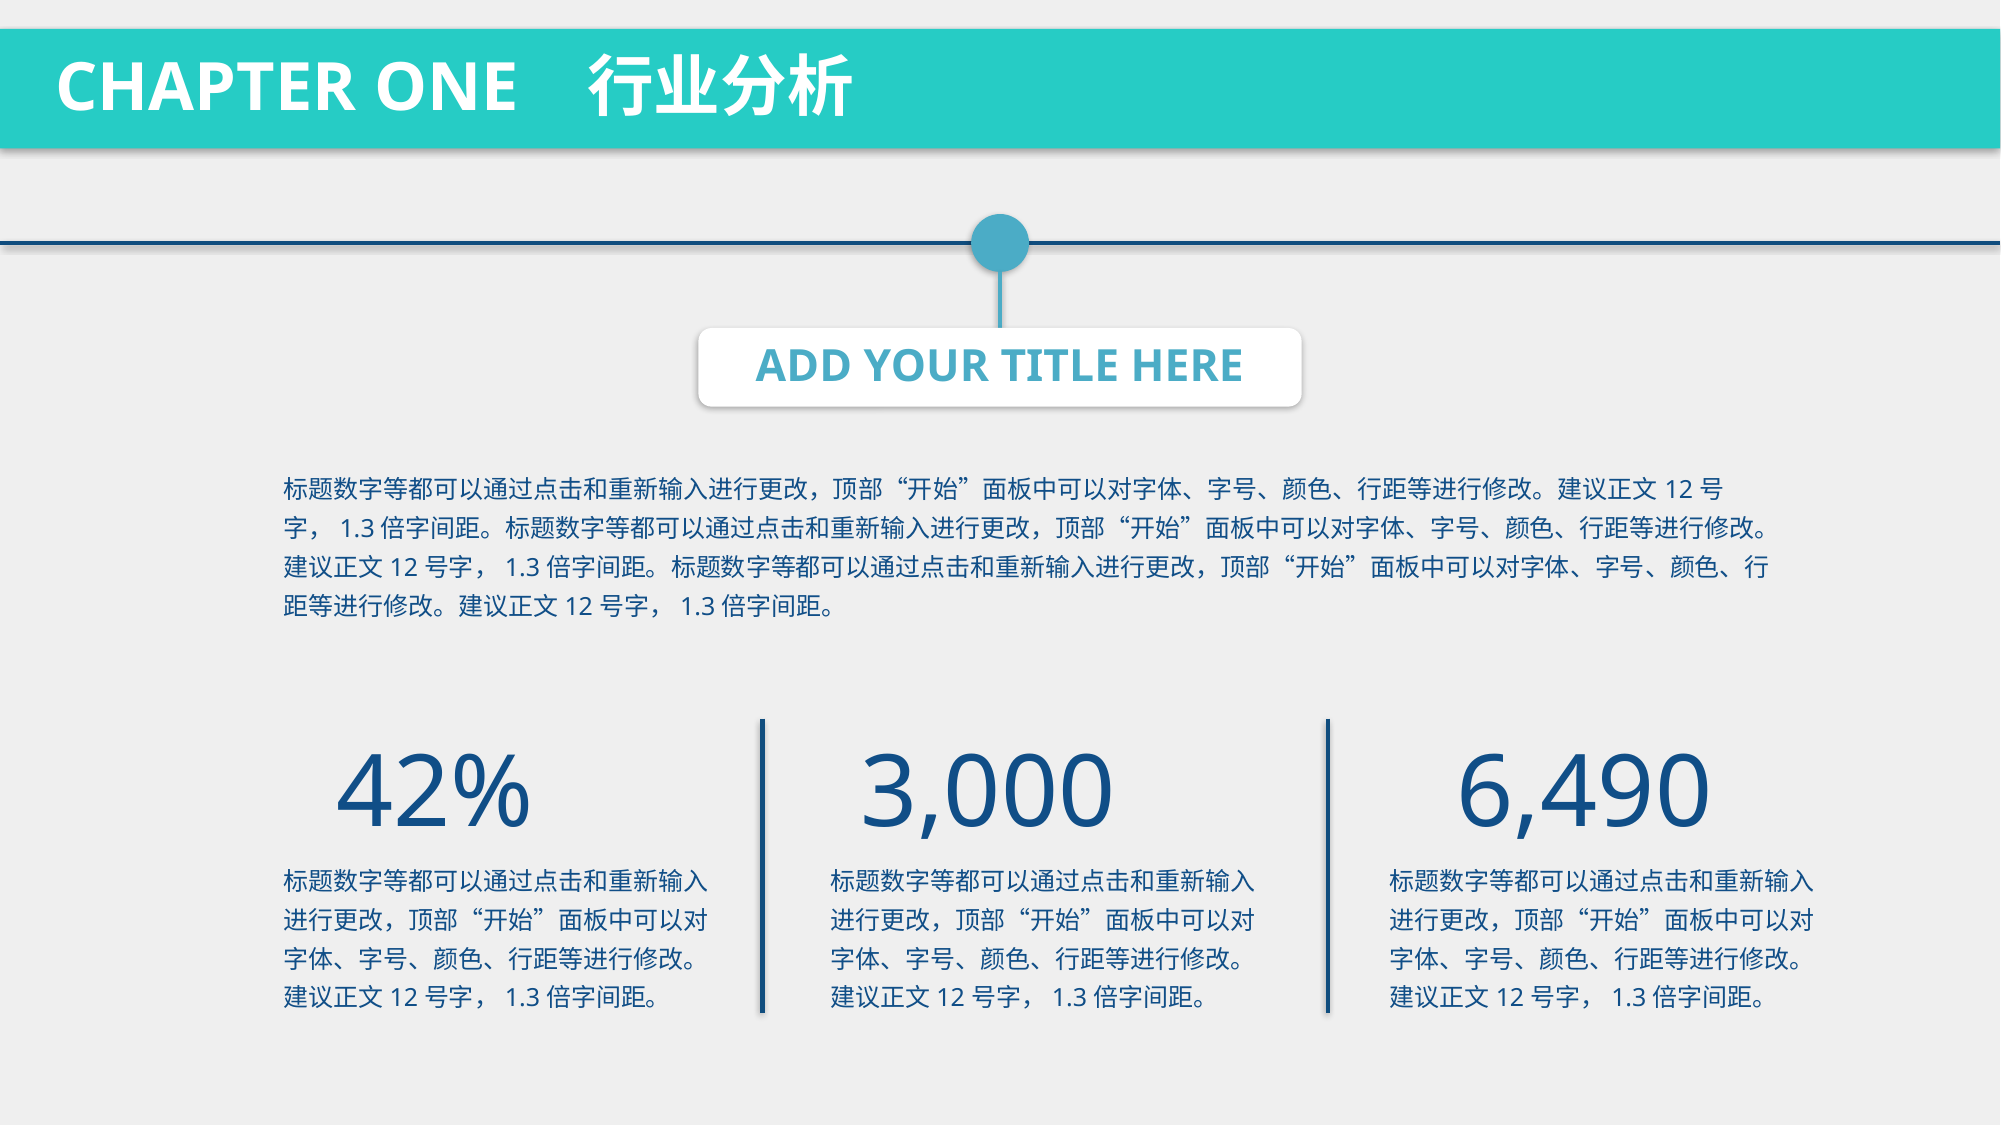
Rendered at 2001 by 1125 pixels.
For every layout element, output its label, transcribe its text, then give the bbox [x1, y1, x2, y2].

text_box 3,000 [845, 718, 1233, 848]
text_box 标题数字等都可以通过点击和重新输入进行更改，顶部“开始”面板中可以对字体、字号、颜色、行距等进行修改。建议正文12号字，1.3倍字间距。标题数字等都可以通过点击和重新输入进行更改，顶部“开始”面板中可以对字体、字号、颜色、行距等进行修改。建议正文12号字，1.3倍字间距。标题数字等都可以通过点击和重新输入进行更改，顶部“开始”面板中可以对字体、字号、颜色、行距等进行修改。建议正文12号字，1.3倍字间距。 [268, 457, 1810, 629]
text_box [698, 213, 1302, 407]
text_box 42% [321, 718, 710, 848]
text_box 标题数字等都可以通过点击和重新输入进行更改，顶部“开始”面板中可以对字体、字号、颜色、行距等进行修改。建议正文12号字，1.3倍字间距。 [815, 848, 1279, 1021]
text_box 标题数字等都可以通过点击和重新输入进行更改，顶部“开始”面板中可以对字体、字号、颜色、行距等进行修改。建议正文12号字，1.3倍字间距。 [268, 848, 732, 1021]
text_box 6,490 [1442, 718, 1830, 848]
text_box [0, 28, 2001, 149]
text_box 标题数字等都可以通过点击和重新输入进行更改，顶部“开始”面板中可以对字体、字号、颜色、行距等进行修改。建议正文12号字，1.3倍字间距。 [1374, 848, 1838, 1021]
text_box CHAPTER ONE 行业分析 [40, 36, 1029, 132]
